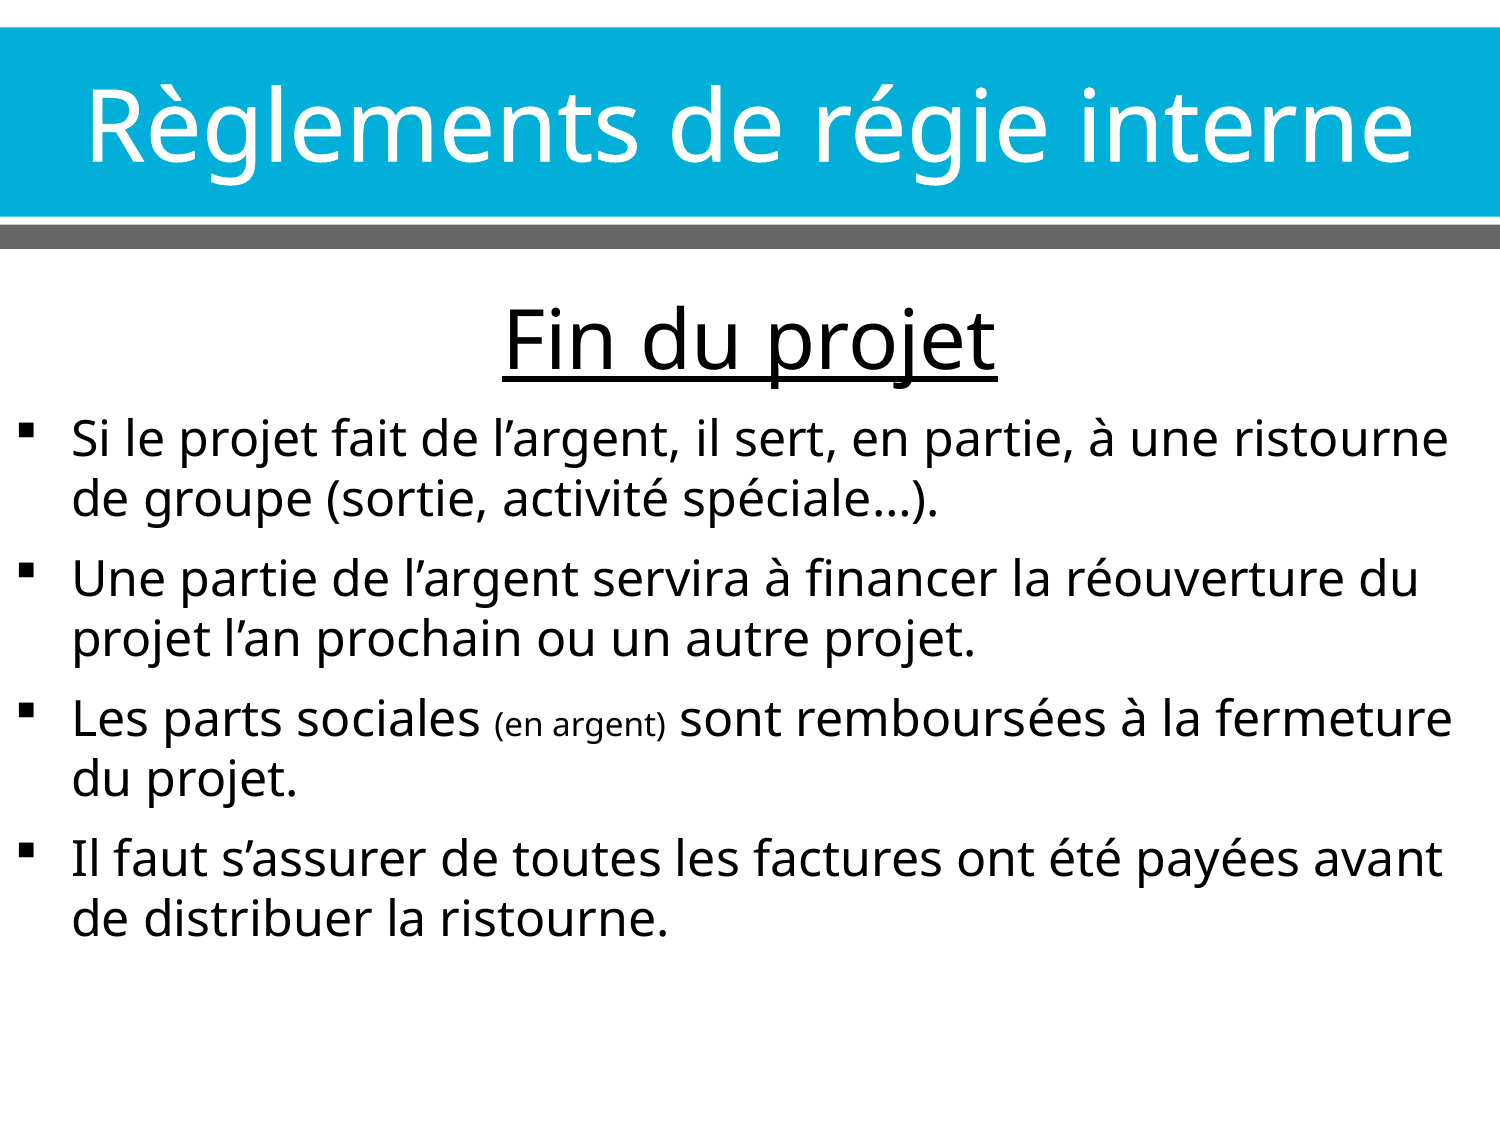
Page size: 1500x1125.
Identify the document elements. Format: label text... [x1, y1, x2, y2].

title Règlements de régie interne [0, 29, 1500, 213]
text_box Fin du projet Si le projet fait de l’argent, il sert, en partie, à une ristourne de groupe (sortie, activité spéciale…). Une partie de l’argent servira à financer la réouverture du projet l’an prochain ou un autre projet. Les parts sociales (en argent) sont remboursées à la fermeture du projet. Il faut s’assurer de toutes les factures ont été payées avant de distribuer la ristourne. [0, 278, 1500, 954]
